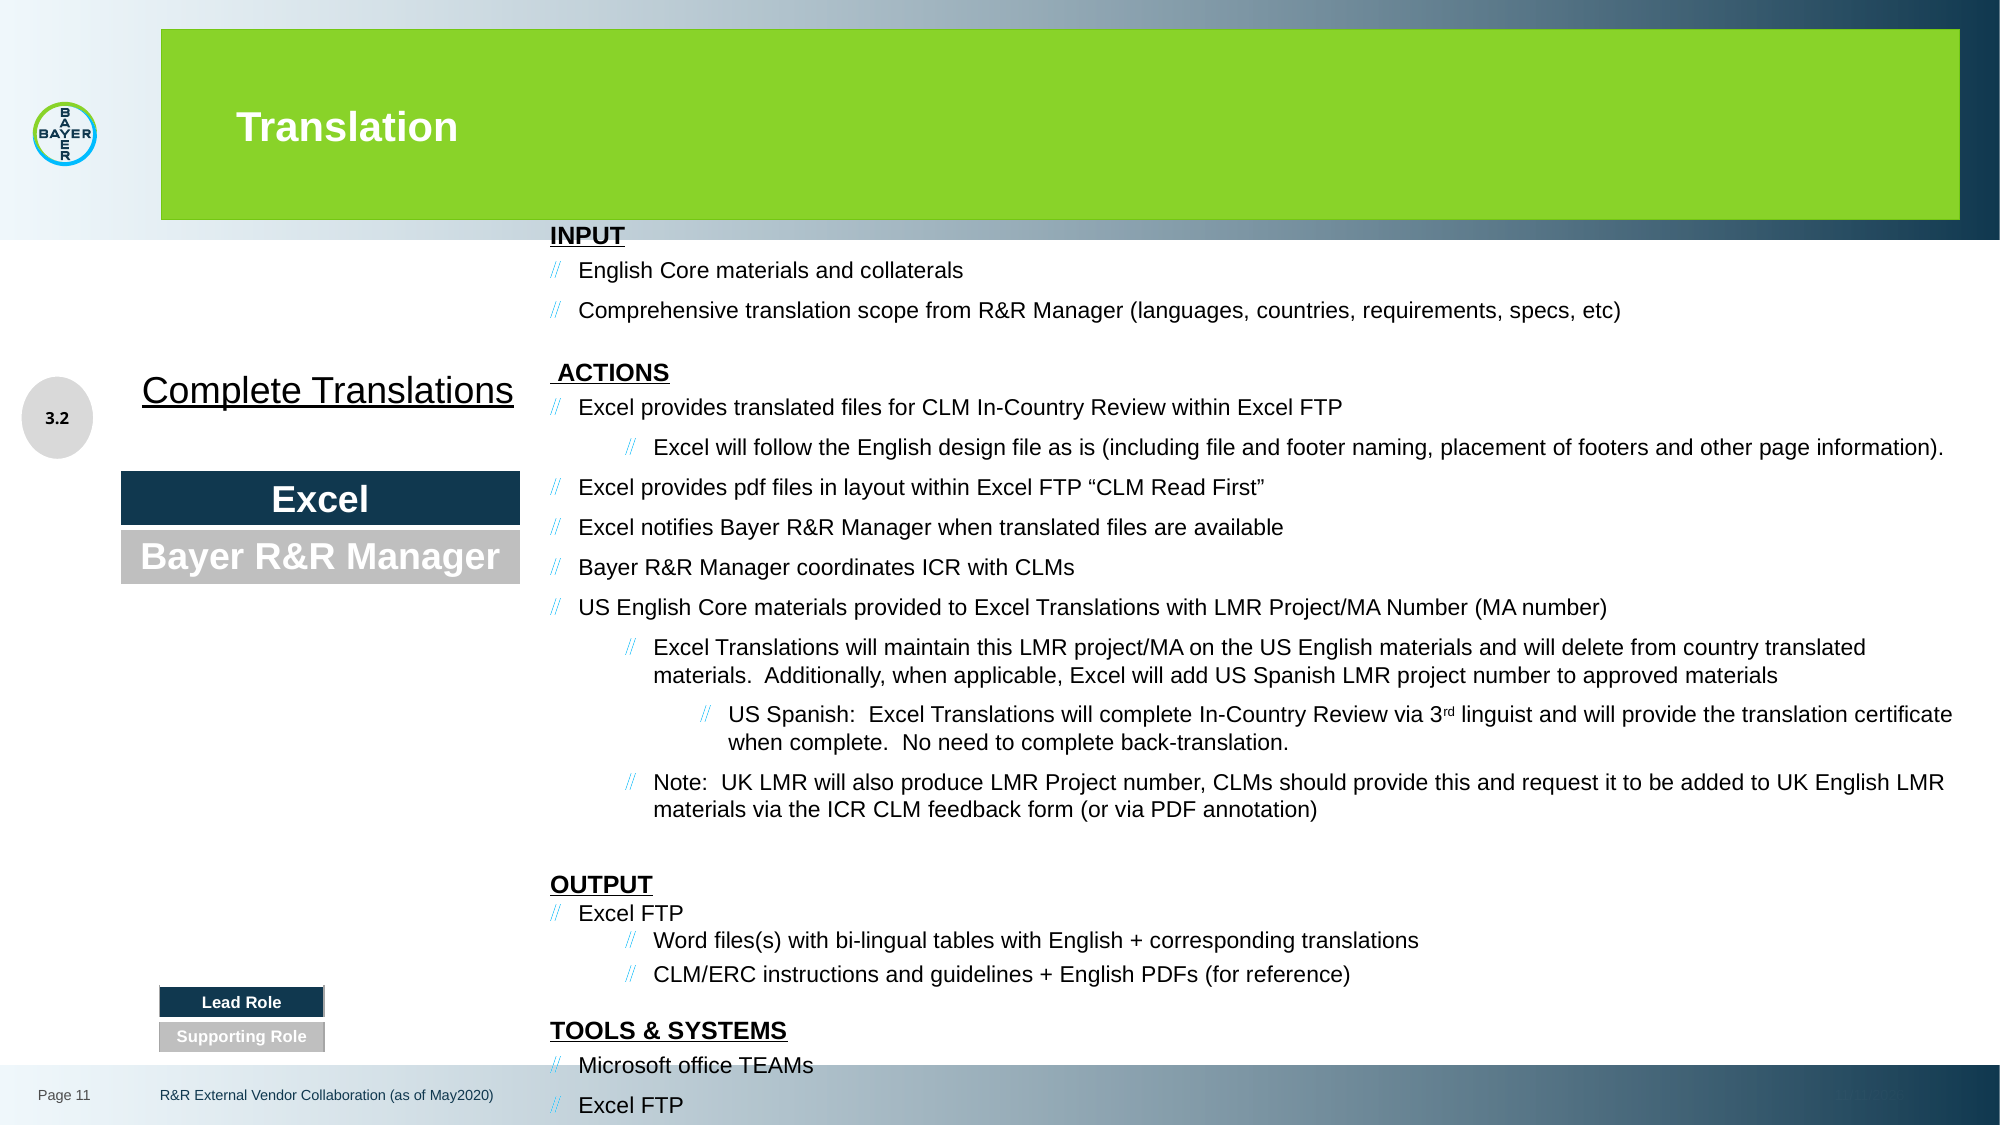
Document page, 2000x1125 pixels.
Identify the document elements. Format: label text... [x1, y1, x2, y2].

picture [550, 1096, 561, 1113]
picture [625, 638, 636, 655]
table_cell Bayer R&R Manager [121, 530, 520, 584]
picture [625, 931, 636, 948]
slide_number Page 11 [32, 1085, 97, 1104]
picture [625, 773, 636, 790]
picture [550, 558, 561, 575]
picture [550, 598, 561, 615]
picture [550, 301, 561, 318]
footer R&R External Vendor Collaboration (as of May2020) [159, 1085, 550, 1104]
table_cell Supporting Role [160, 1022, 323, 1052]
picture [64, 105, 81, 111]
table_header Excel [121, 471, 520, 525]
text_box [19, 374, 96, 462]
table_header Lead Role [160, 987, 323, 1017]
text_box Complete Translations [32, 365, 550, 441]
picture [550, 398, 561, 415]
picture [550, 518, 561, 535]
picture [550, 261, 561, 278]
picture [700, 705, 711, 722]
text_box INPUT English Core materials and collaterals Comprehensive translation scope from R&R Manager (languages, countries, requirements, specs, etc) ACTIONS Excel provides translated files for CLM In-Country Review within Excel FTP Excel will follow the English design file as is (including file and footer naming, placement of footers and other page information). Excel provides pdf files in layout within Excel FTP “CLM Read First” Excel notifies Bayer R&R Manager when translated files are available Bayer R&R Manager coordinates ICR with CLMs US English Core materials provided to Excel Translations with LMR Project/MA Number (MA number) Excel Translations will maintain this LMR project/MA on the US English materials and will delete from country translated materials. Additionally, when applicable, Excel will add US Spanish LMR project number to approved materials US Spanish: Excel Translations will complete In-Country Review via 3rd linguist and will provide the translation certificate when complete. No need to complete back-translation. Note: UK LMR will also produce LMR Project number, CLMs should provide this and request it to be added to UK English LMR materials via the ICR CLM feedback form (or via PDF annotation) OUTPUT Excel FTP Word files(s) with bi-lingual tables with English + corresponding translations CLM/ERC instructions and guidelines + English PDFs (for reference) TOOLS & SYSTEMS Microsoft office TEAMs Excel FTP [550, 219, 1968, 1104]
picture [550, 478, 561, 495]
picture [625, 438, 636, 455]
picture [550, 1056, 561, 1073]
title Translation [161, 29, 1960, 220]
picture [625, 965, 636, 982]
picture [550, 904, 561, 921]
